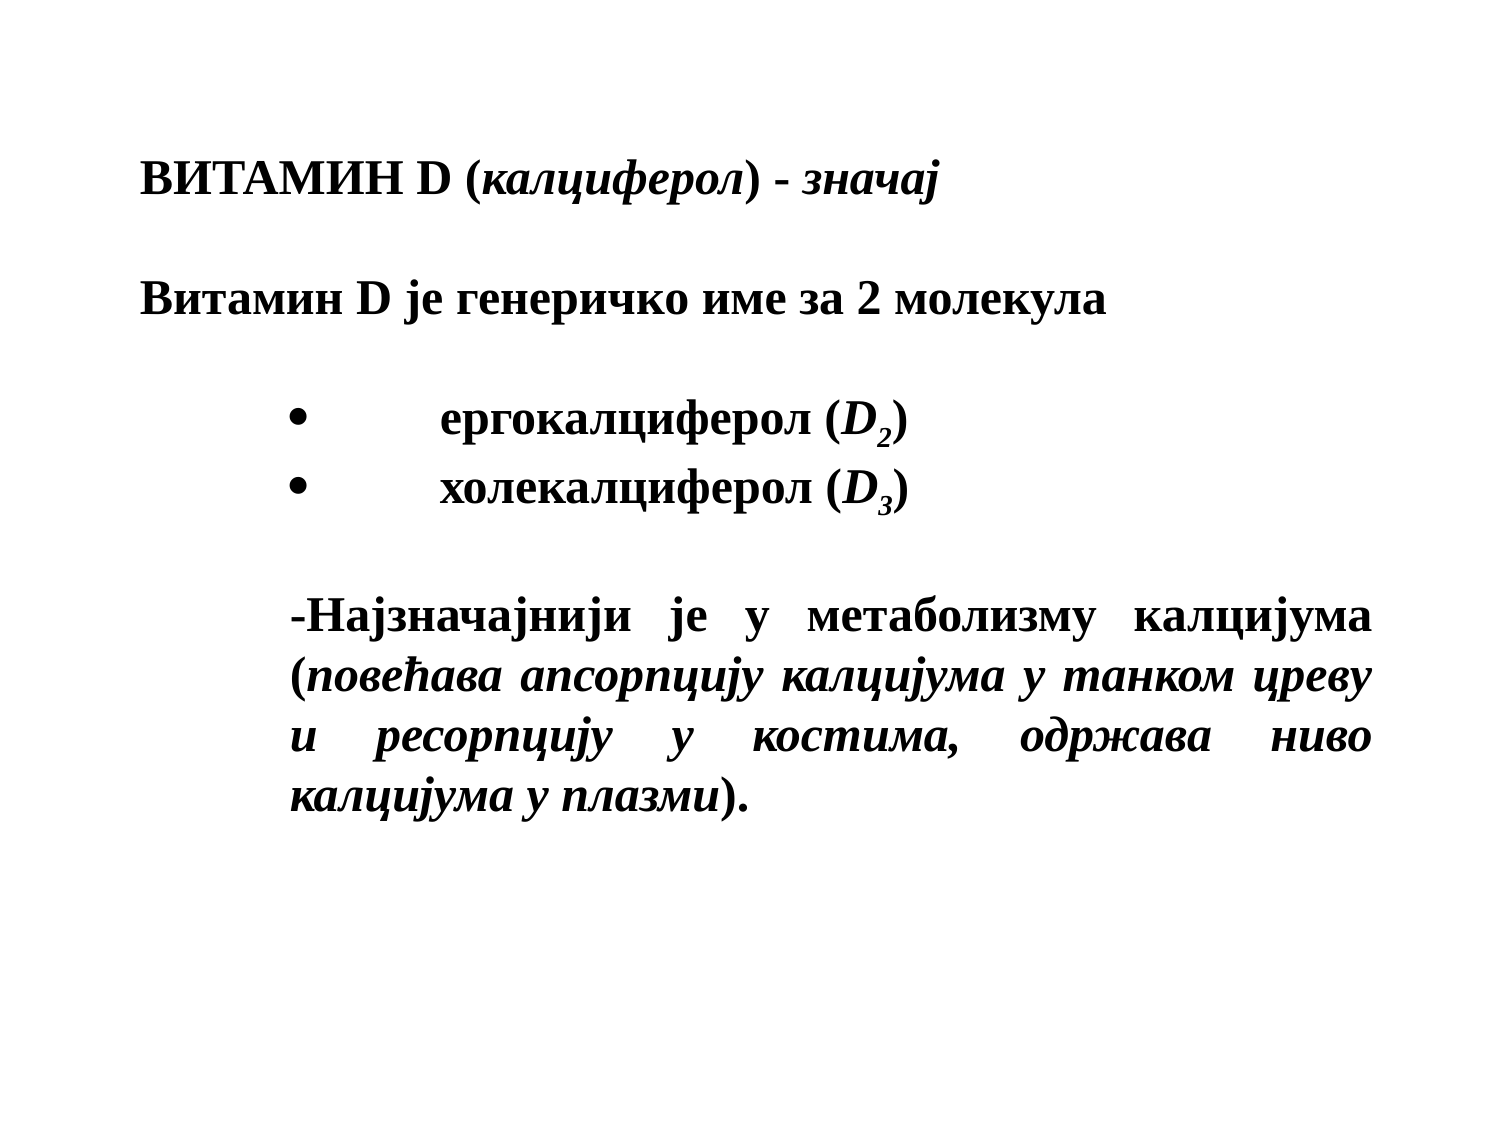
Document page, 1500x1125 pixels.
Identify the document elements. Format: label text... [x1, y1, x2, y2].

text_box ВИТАМИН D (калциферол) - значај Витамин D је генеричко име за 2 молекула · ергокалциферол (D2) · холекалциферол (D3) -Најзначајнији је у метаболизму калцијума (повећава апсорпцију калцијума у танком цреву и ресорпцију у костима, одржава ниво калцијума у плазми). [124, 137, 1388, 829]
